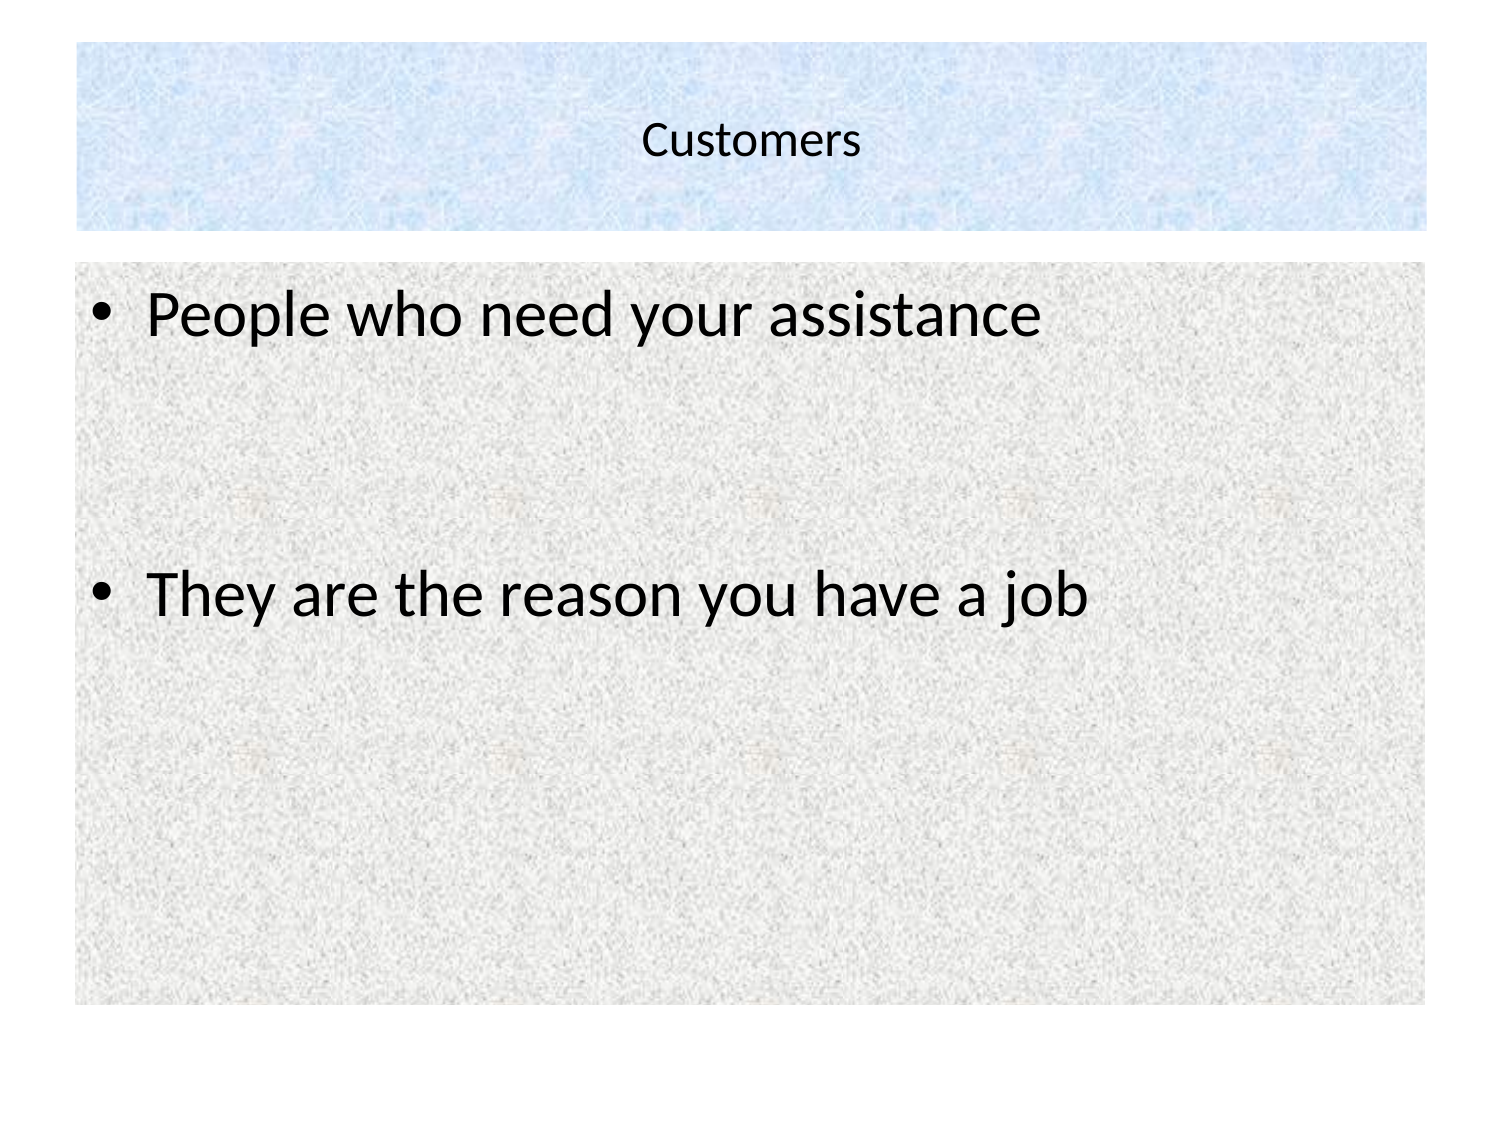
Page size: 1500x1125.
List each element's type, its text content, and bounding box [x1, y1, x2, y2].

title Customers [76, 42, 1427, 231]
list People who need your assistance They are the reason you have a job [75, 262, 1425, 1005]
